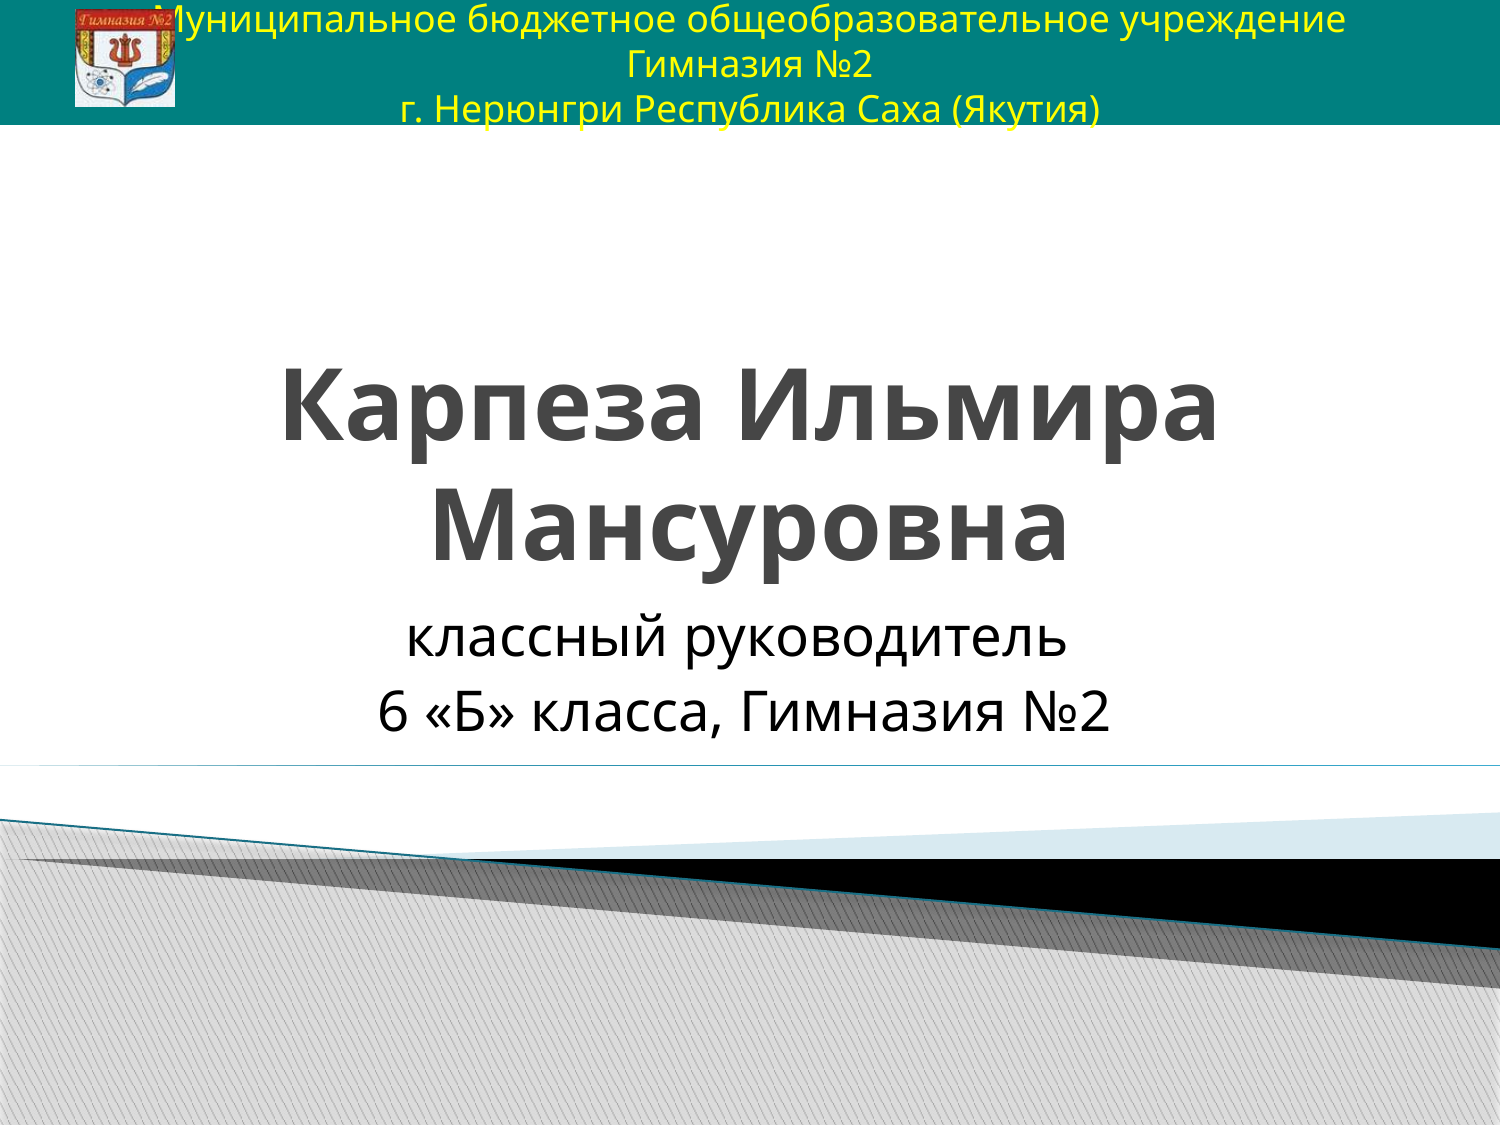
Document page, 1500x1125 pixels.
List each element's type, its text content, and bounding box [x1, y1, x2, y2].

picture [5, 859, 1500, 989]
text_box Муниципальное бюджетное общеобразовательное учреждение Гимназия №2 г. Нерюнгри Республика Саха (Якутия) [0, 0, 1500, 125]
title Карпеза Ильмира Мансуровна [112, 287, 1388, 588]
subtitle классный руководитель 6 «Б» класса, Гимназия №2 [112, 592, 1388, 790]
picture [74, 8, 176, 107]
